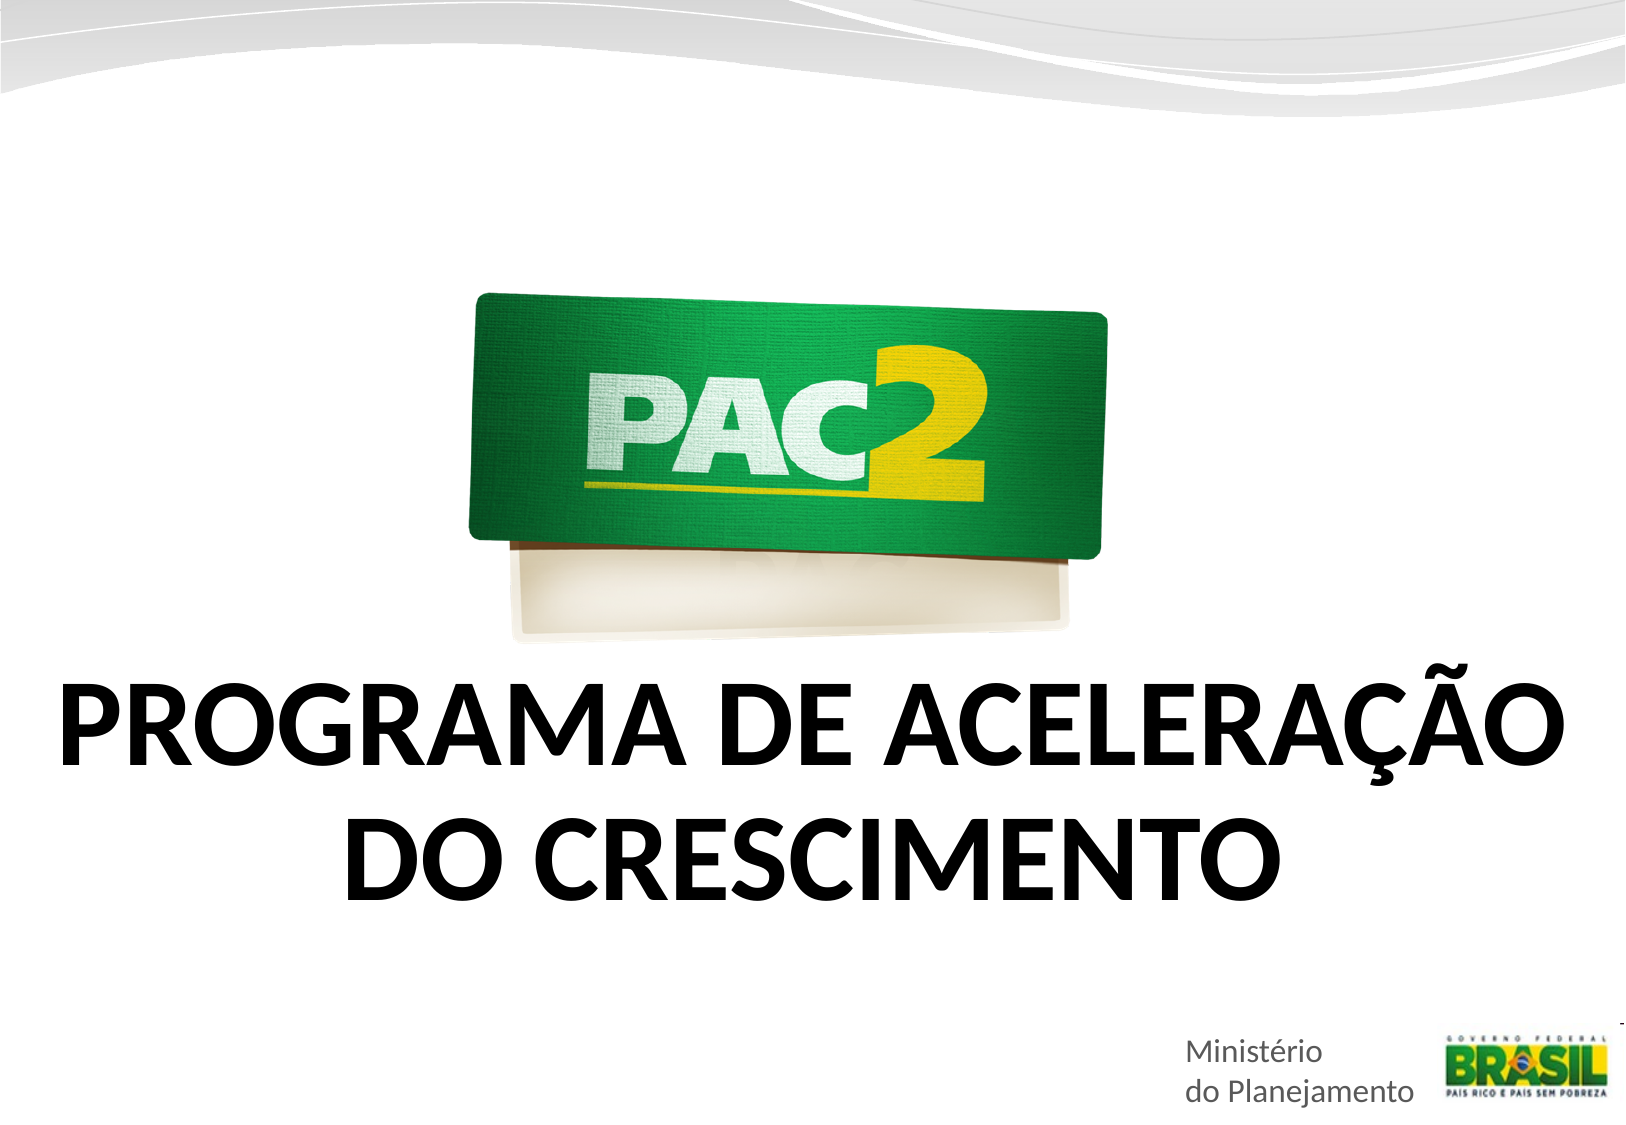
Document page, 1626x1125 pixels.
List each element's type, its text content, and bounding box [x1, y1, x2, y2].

picture [446, 278, 1127, 672]
text_box PAC PROGRAMA DE ACELERAÇÃO DO CRESCIMENTO [0, 515, 1625, 936]
picture [1437, 1023, 1624, 1110]
